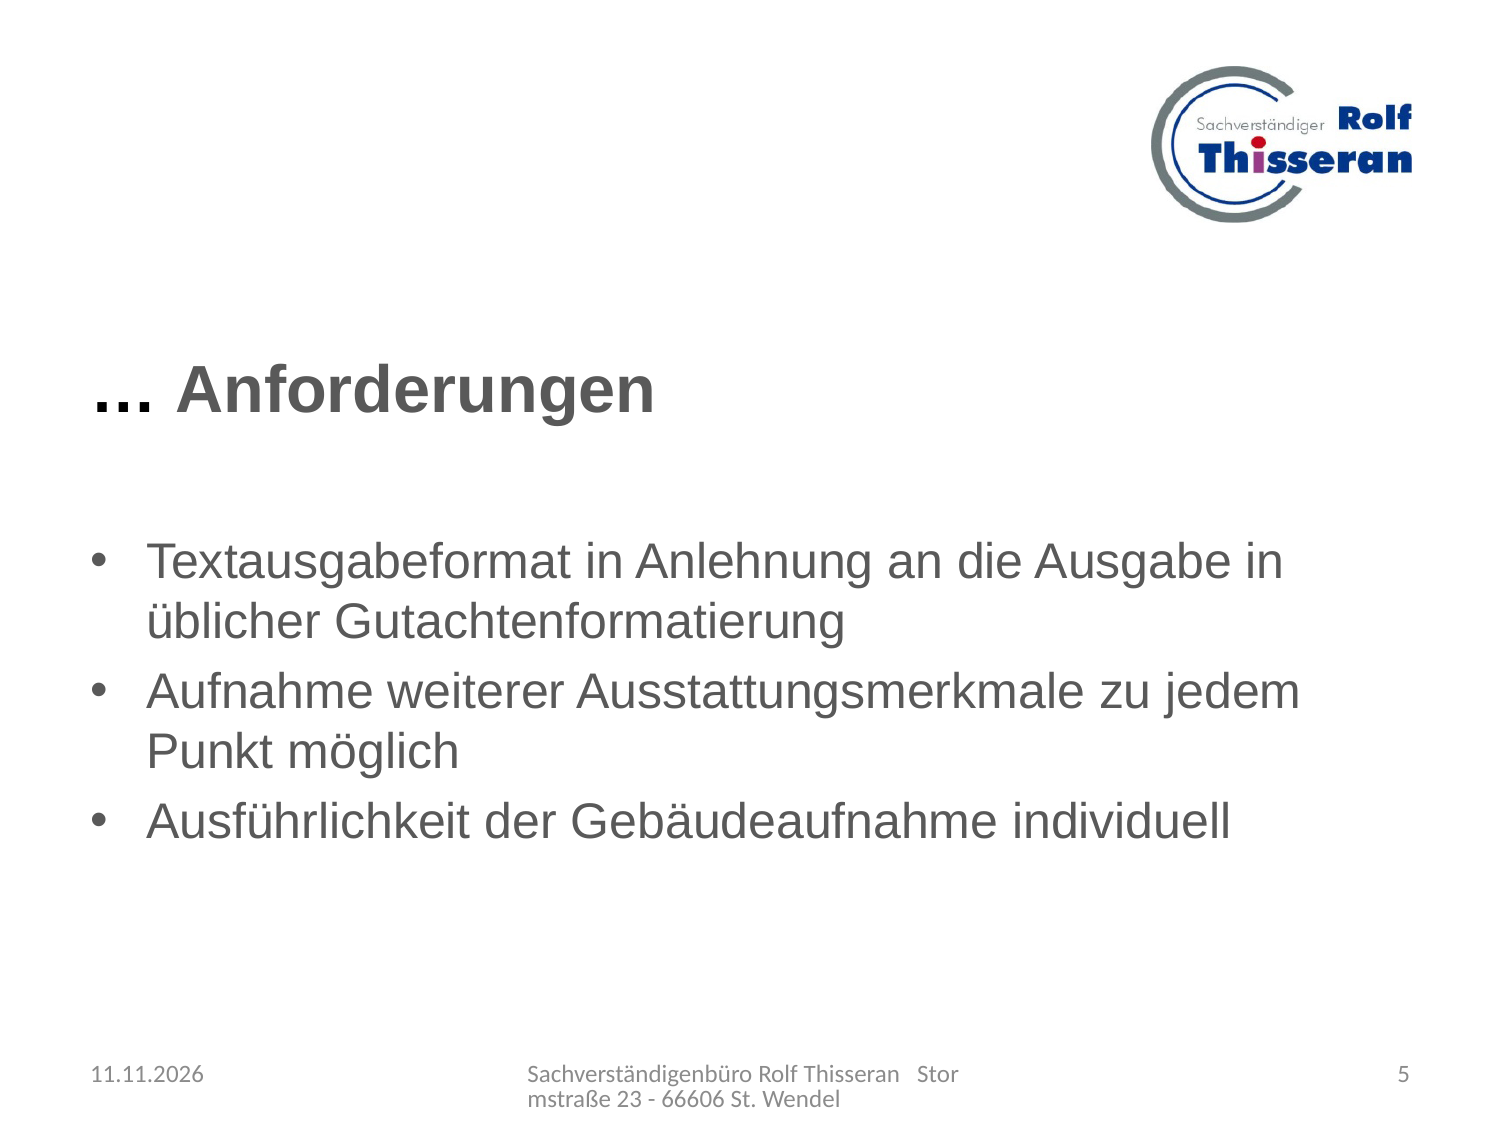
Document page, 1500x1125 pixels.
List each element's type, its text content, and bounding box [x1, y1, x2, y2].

slide_number 5 [1074, 1042, 1425, 1103]
list … Anforderungen Textausgabeformat in Anlehnung an die Ausgabe in üblicher Gutachtenformatierung Aufnahme weiterer Ausstattungsmerkmale zu jedem Punkt möglich Ausführlichkeit der Gebäudeaufnahme individuell [75, 338, 1459, 1005]
footer Sachverständigenbüro Rolf Thisseran Stormstraße 23 - 66606 St. Wendel [512, 1042, 988, 1103]
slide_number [75, 1042, 425, 1103]
picture [1151, 66, 1412, 223]
